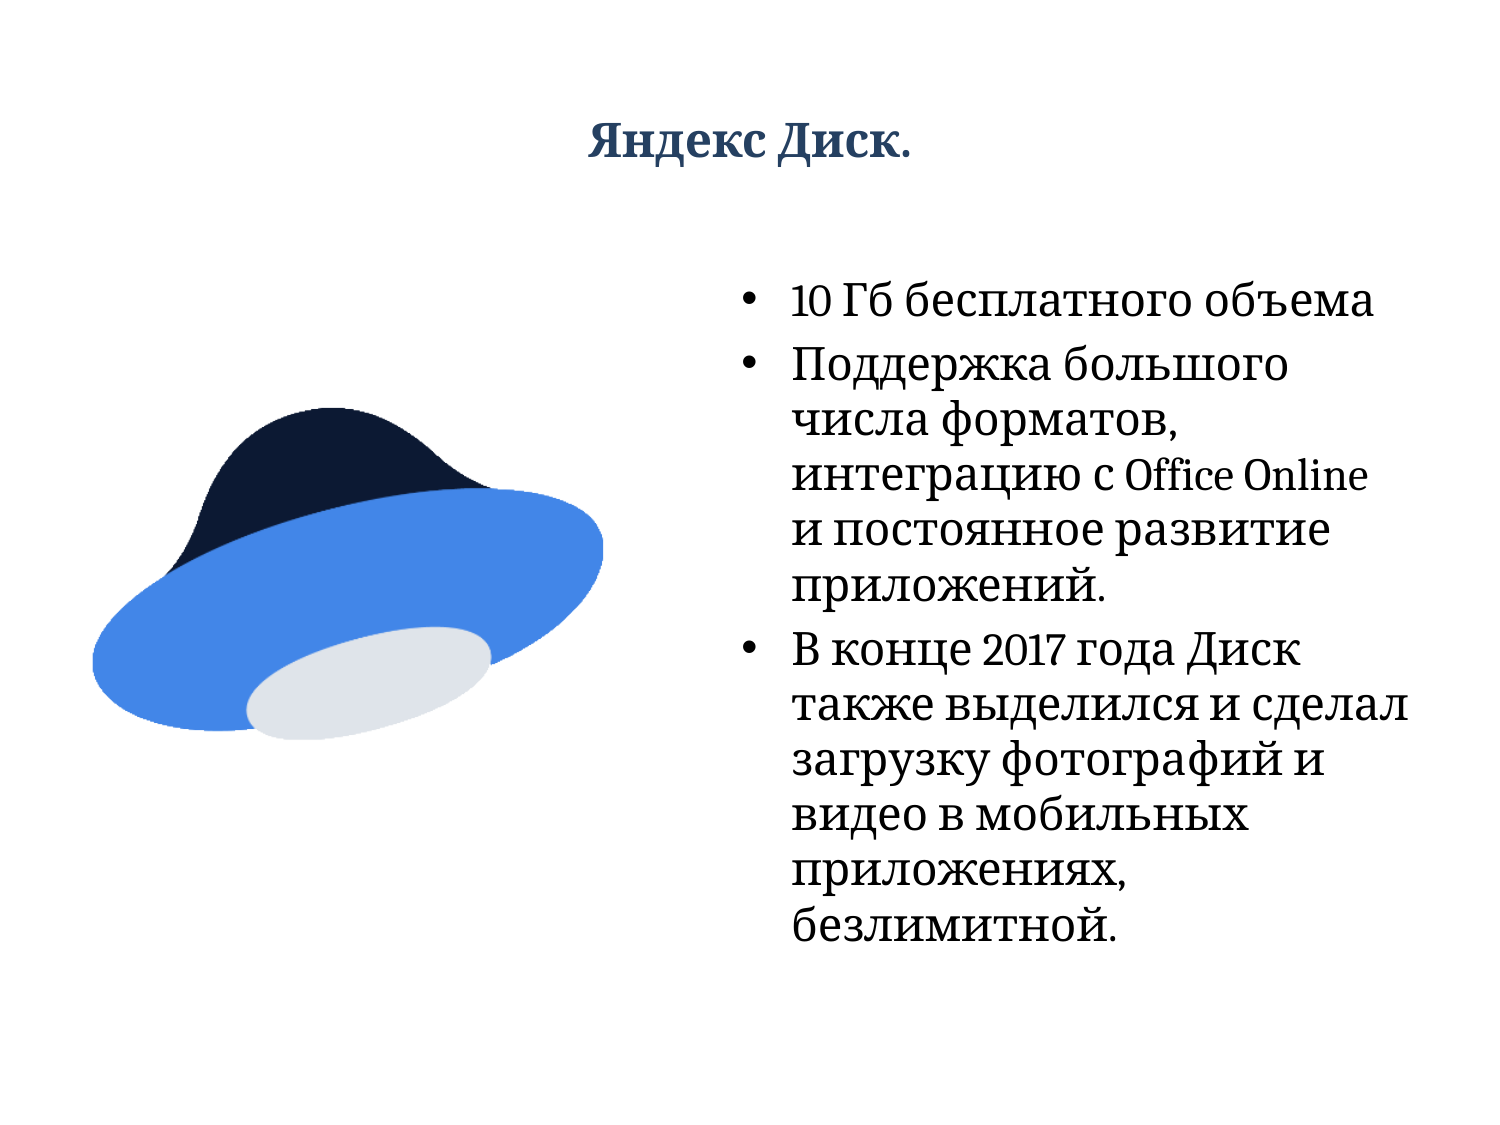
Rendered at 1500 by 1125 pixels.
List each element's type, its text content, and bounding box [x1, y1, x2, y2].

picture [40, 396, 655, 752]
title Яндекс Диск. [75, 45, 1425, 233]
list 10 Гб бесплатного объема Поддержка большого числа форматов, интеграцию с Office Online и постоянное развитие приложений. В конце 2017 года Диск также выделился и сделал загрузку фотографий и видео в мобильных приложениях, безлимитной. [726, 262, 1425, 1005]
